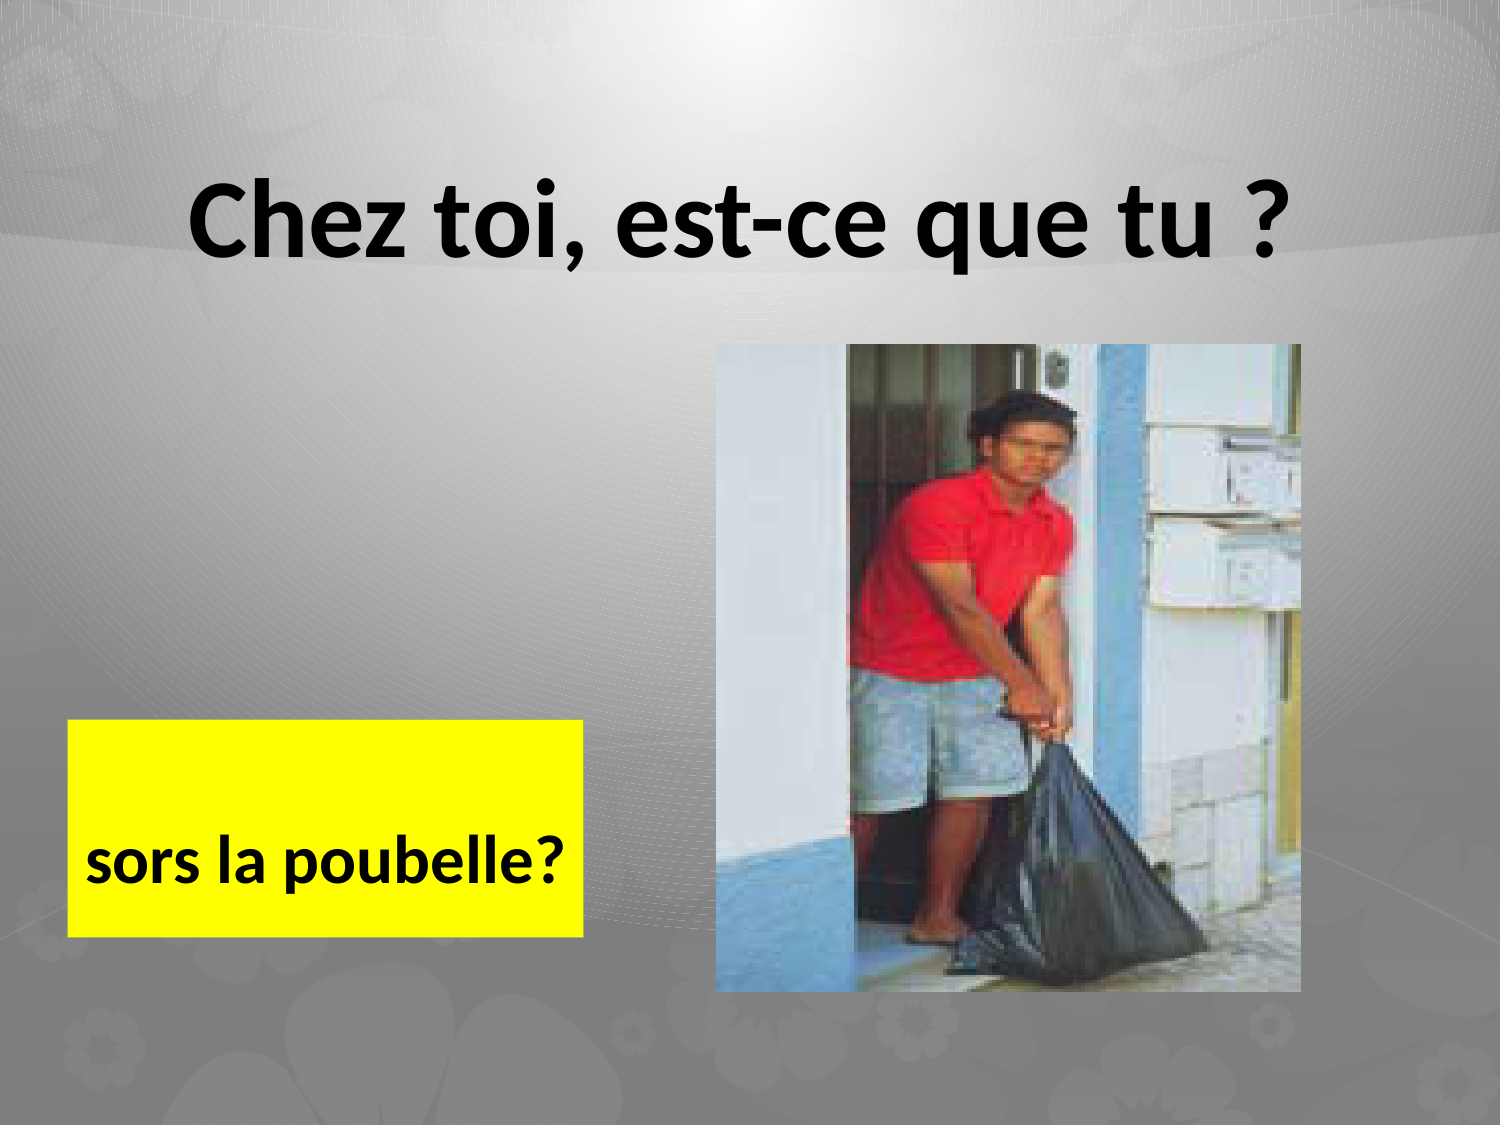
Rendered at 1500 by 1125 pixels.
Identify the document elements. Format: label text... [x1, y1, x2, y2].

title Chez toi, est-ce que tu ? [132, 88, 1377, 291]
picture [0, 0, 1500, 1125]
subtitle sors la poubelle? [67, 719, 584, 938]
